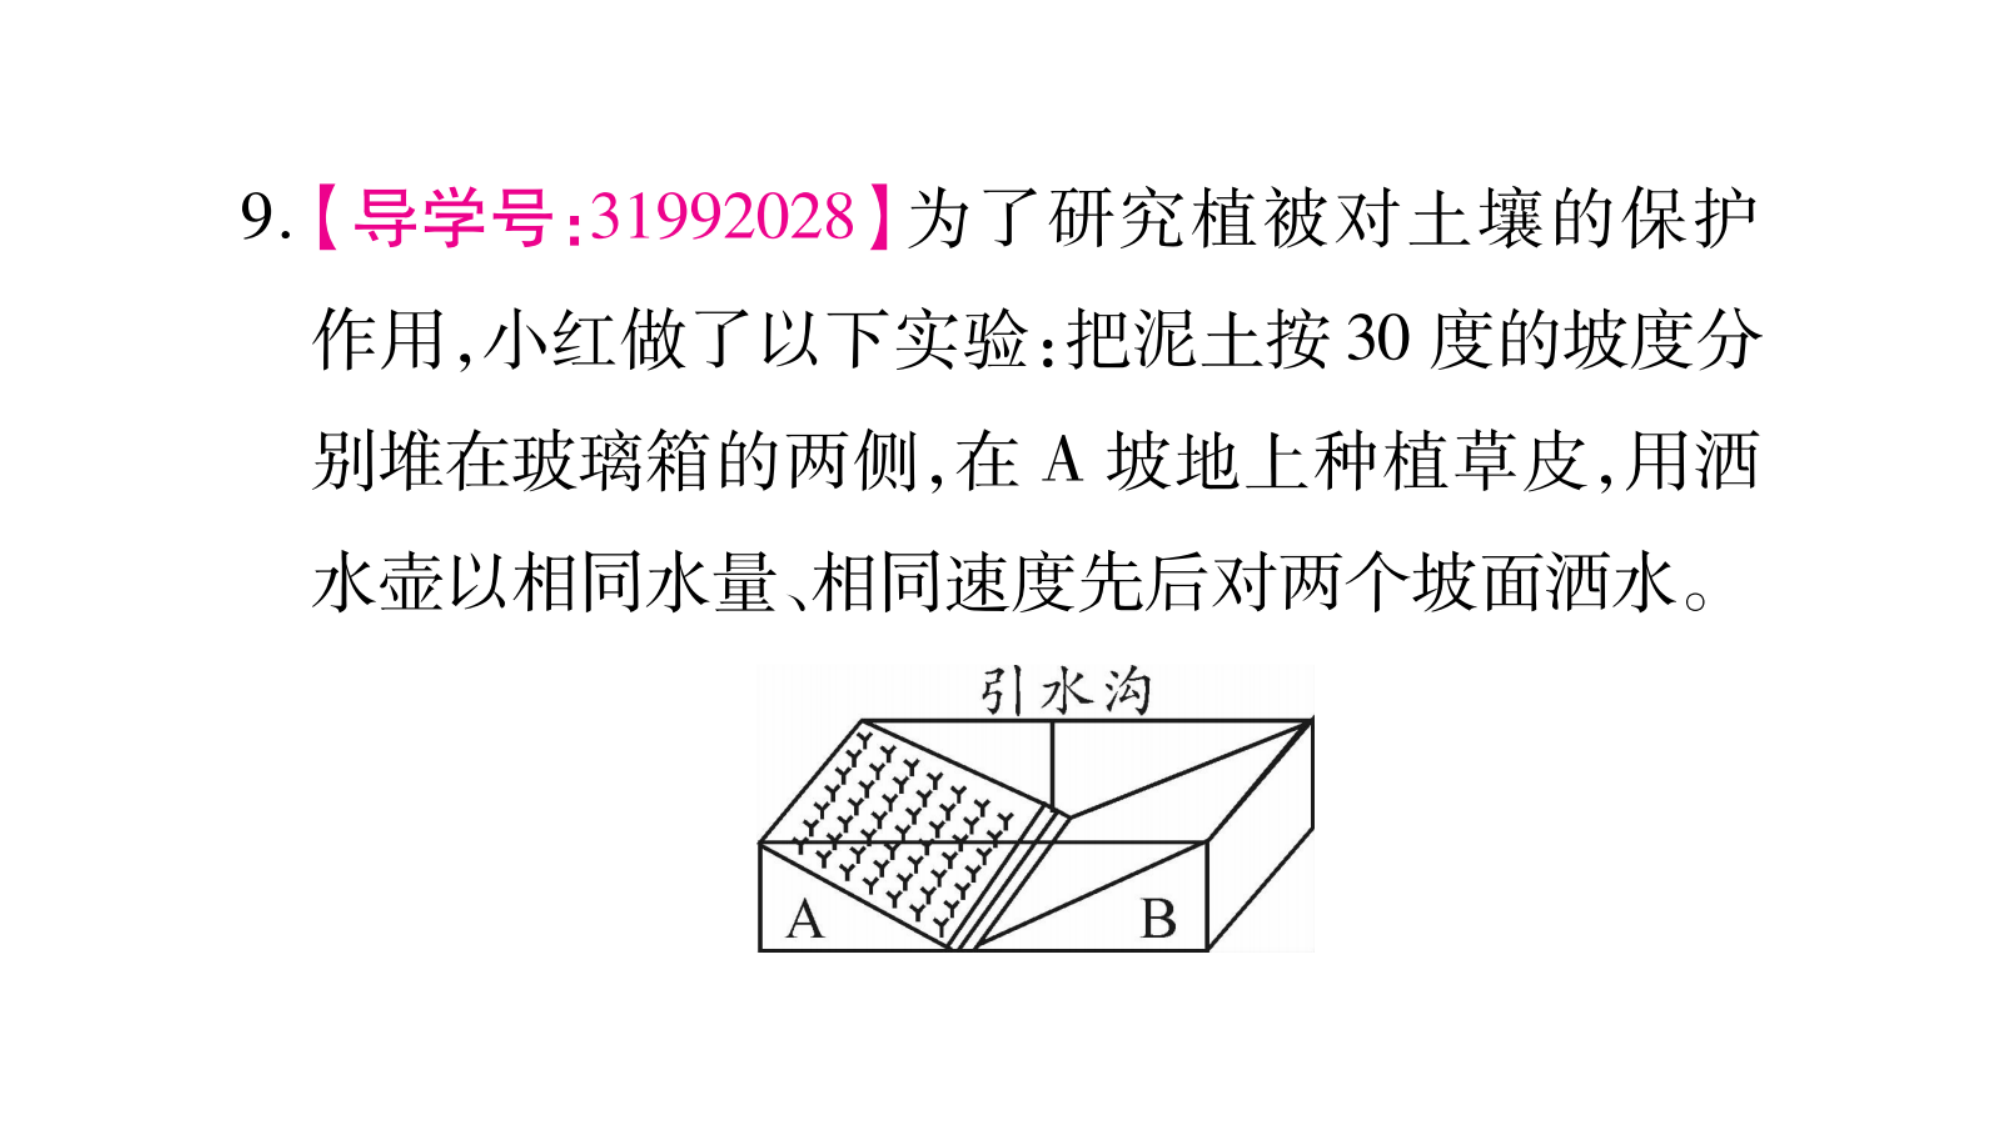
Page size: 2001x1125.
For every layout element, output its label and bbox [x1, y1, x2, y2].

picture [226, 156, 1774, 969]
